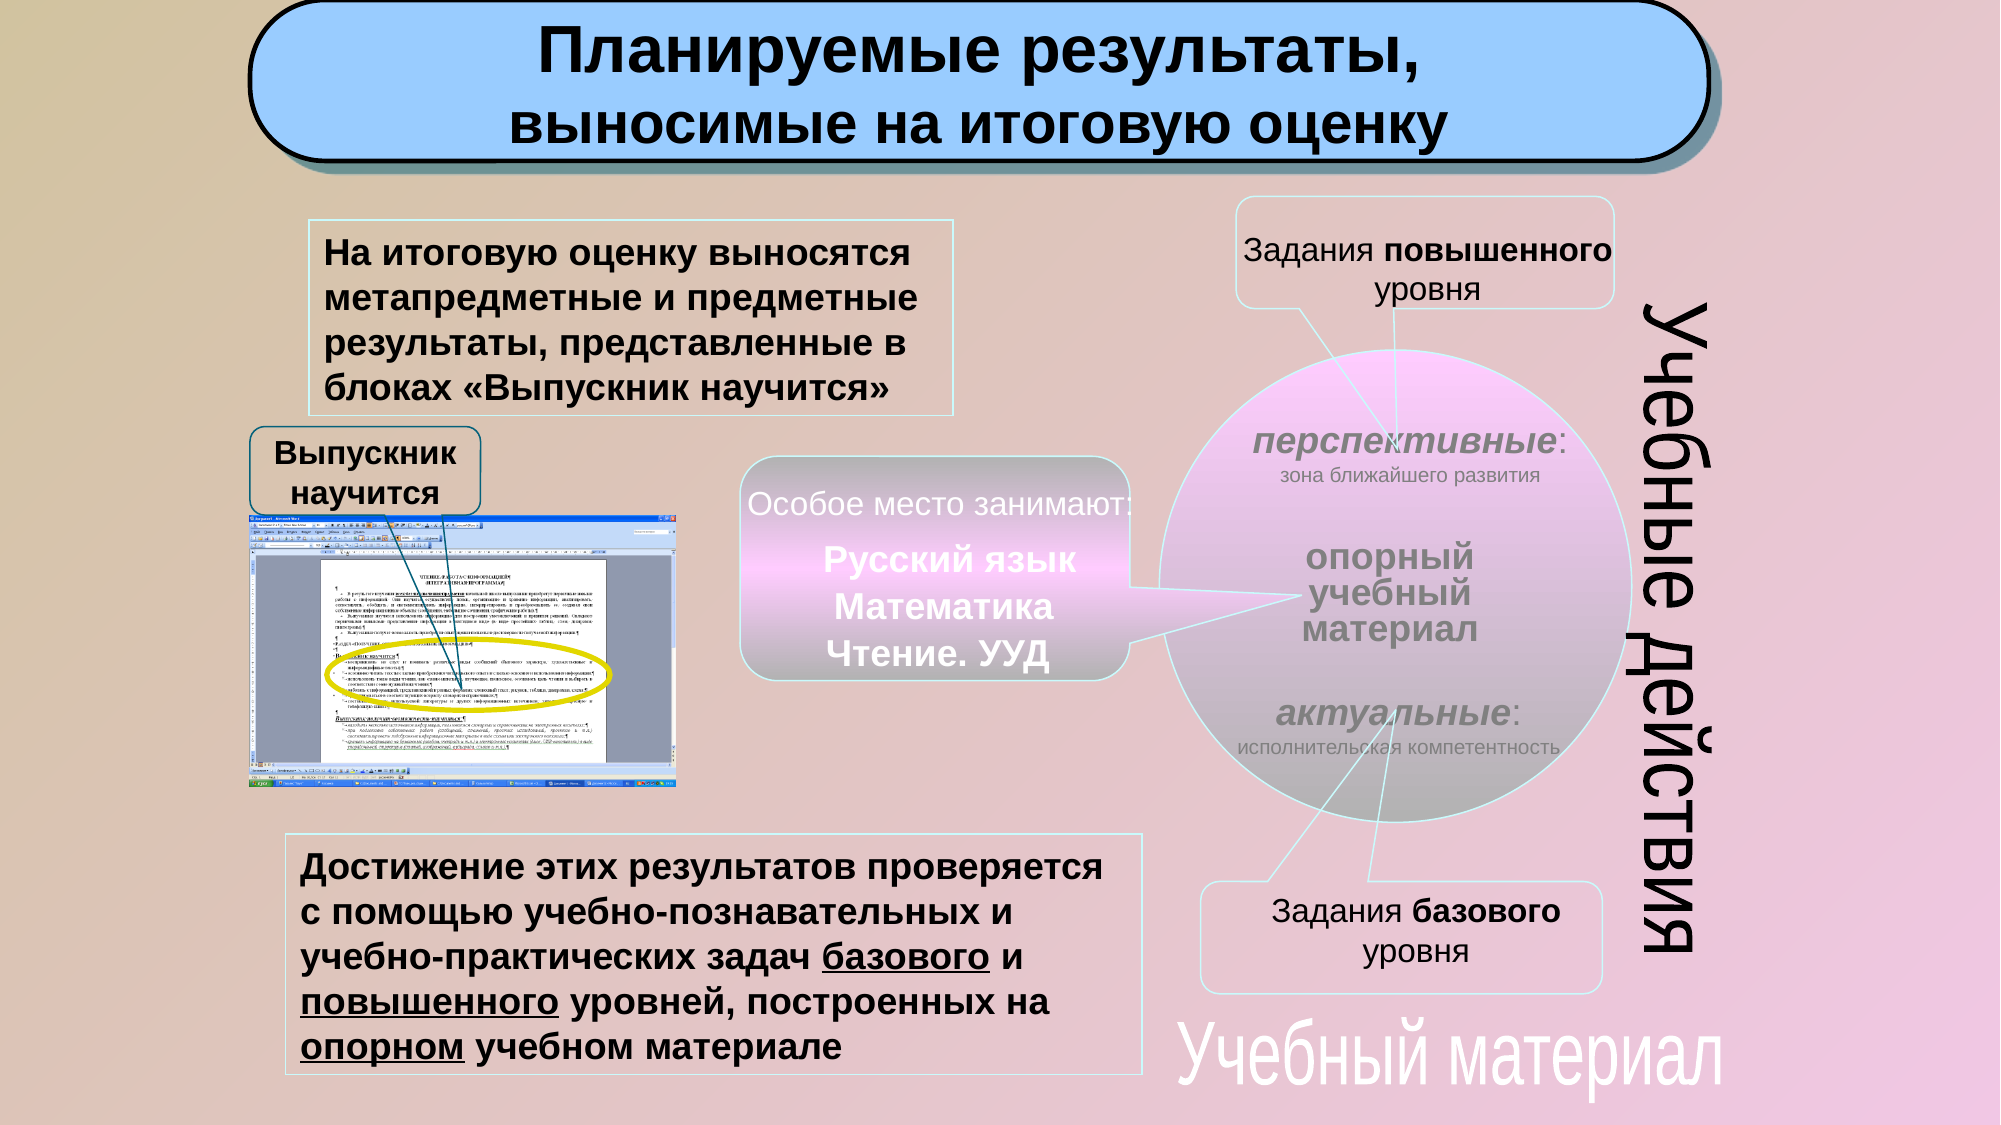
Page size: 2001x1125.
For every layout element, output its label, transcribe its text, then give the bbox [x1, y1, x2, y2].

text_box Задания повышенного уровня [1218, 219, 1638, 316]
text_box [746, 456, 1124, 473]
text_box [1089, 530, 1302, 680]
picture [387, 515, 459, 678]
text_box На итоговую оценку выносятся метапредметные и предметные результаты, представленные в блоках «Выпускник научится» [308, 219, 953, 416]
text_box Особое место занимают: [722, 473, 1160, 530]
text_box Планируемые результаты, выносимые на итоговую оценку [250, 0, 1709, 161]
text_box [1304, 316, 1398, 449]
text_box Выпускник научится [249, 426, 481, 515]
text_box Математика [799, 574, 1089, 621]
text_box [740, 530, 799, 681]
text_box [1236, 196, 1615, 219]
text_box [1378, 767, 1548, 823]
text_box Задания базового уровня [1206, 881, 1626, 977]
text_box [1268, 709, 1397, 881]
text_box [1243, 767, 1352, 810]
text_box [1240, 358, 1367, 408]
text_box Русский язык [793, 527, 1107, 588]
text_box [1200, 887, 1603, 994]
text_box [1159, 412, 1632, 735]
text_box перспективные: зона ближайшего развития [1236, 408, 1585, 495]
text_box актуальные: исполнительская компетентность [1212, 680, 1585, 767]
text_box опорный учебный материал [1277, 533, 1503, 657]
text_box Чтение. УУД [775, 621, 1101, 682]
picture [249, 515, 676, 787]
text_box Достижение этих результатов проверяется с помощью учебно-познавательных и учебно-практических задач базового и повышенного уровней, построенных на опорном учебном материале [285, 834, 1142, 1075]
text_box [1395, 350, 1551, 408]
